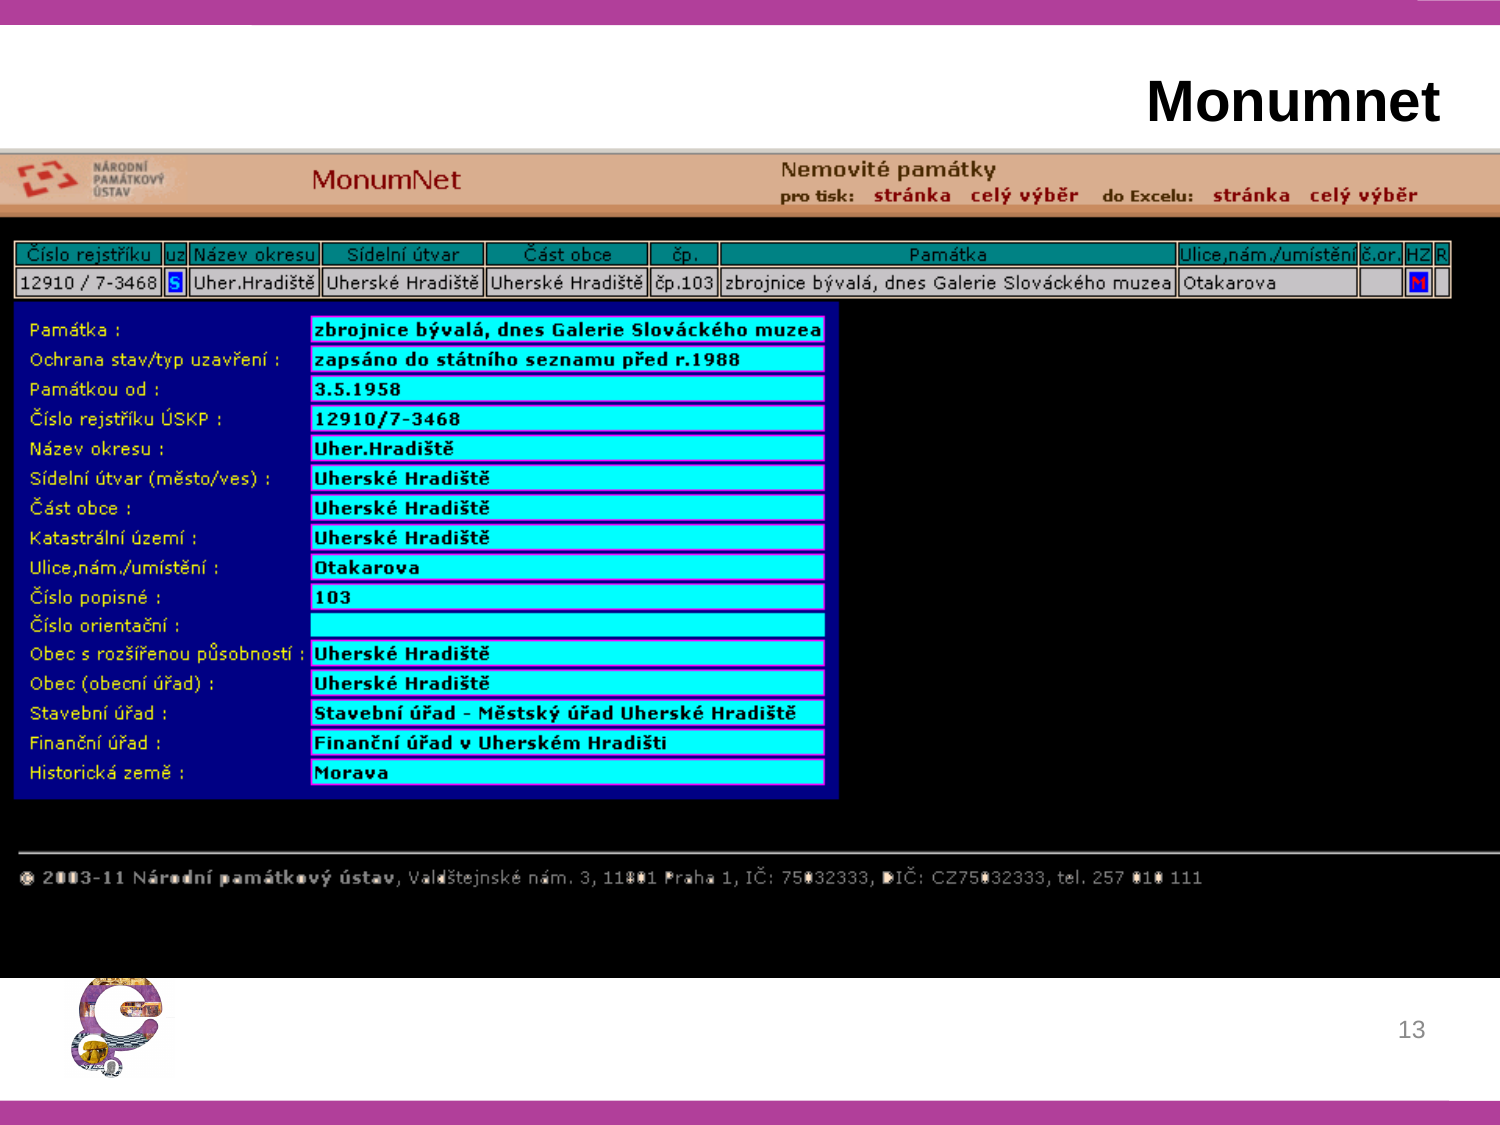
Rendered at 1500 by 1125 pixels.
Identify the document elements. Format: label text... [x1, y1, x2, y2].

slide_number 13 [1304, 989, 1442, 1074]
picture [0, 147, 1500, 1078]
title Monumnet [59, 24, 1442, 147]
